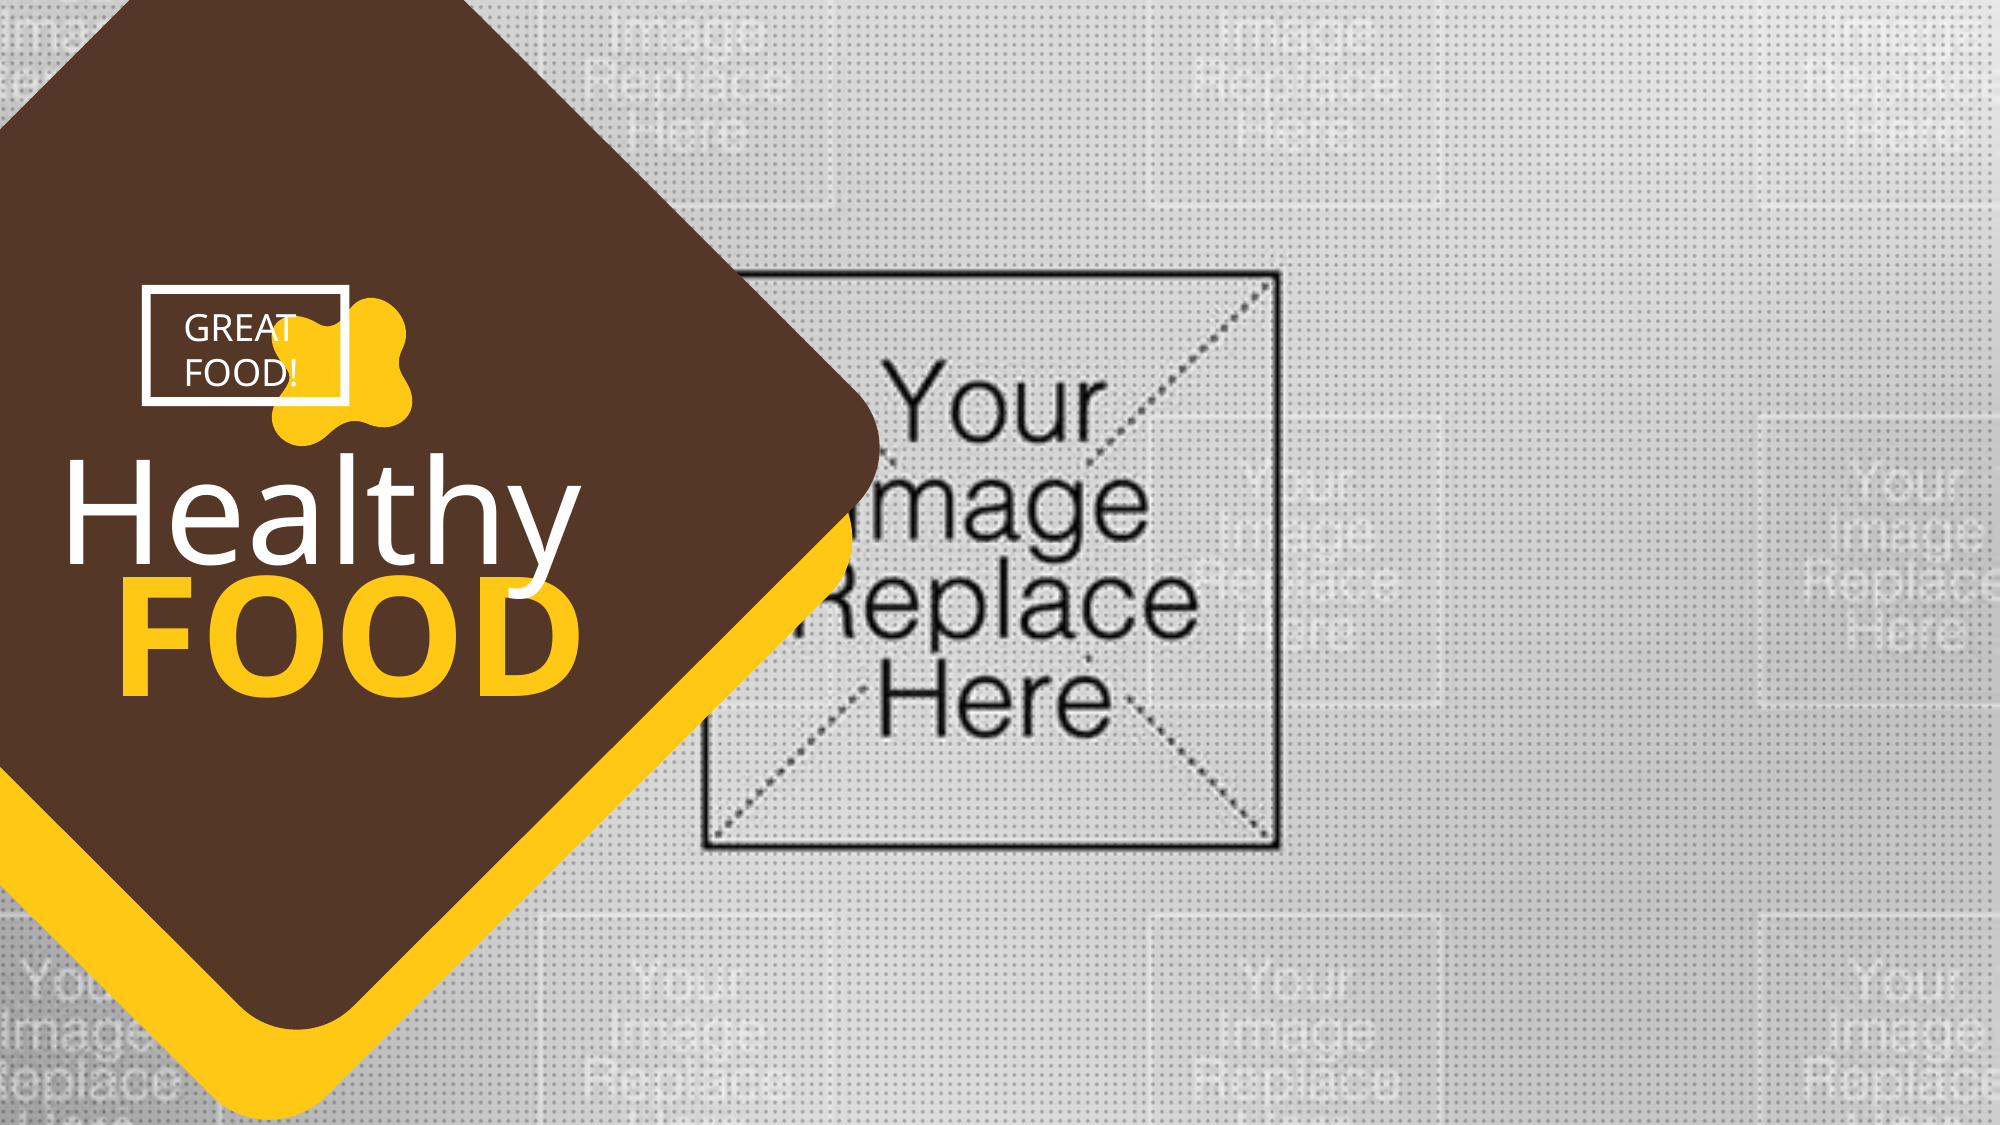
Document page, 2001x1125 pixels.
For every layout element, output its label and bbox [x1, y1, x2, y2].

text_box [83, 411, 616, 740]
text_box [141, 284, 350, 407]
picture [0, 0, 2000, 1125]
